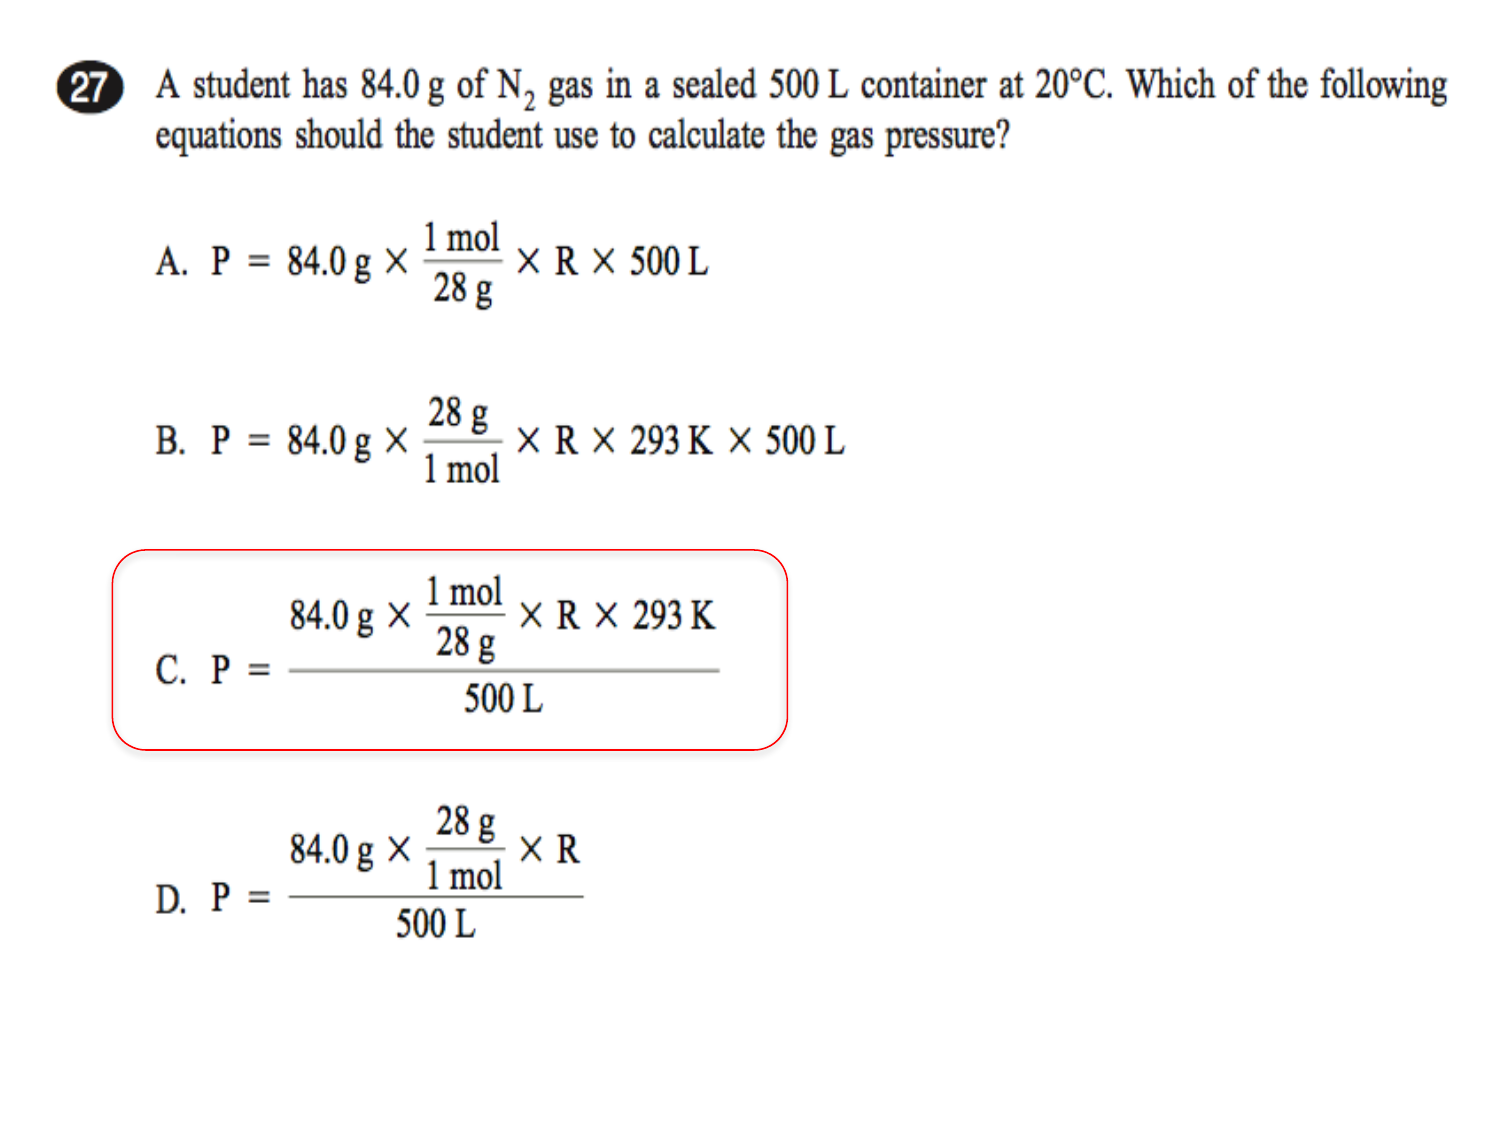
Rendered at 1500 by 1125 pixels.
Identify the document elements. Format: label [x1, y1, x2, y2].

picture [24, 37, 1500, 976]
